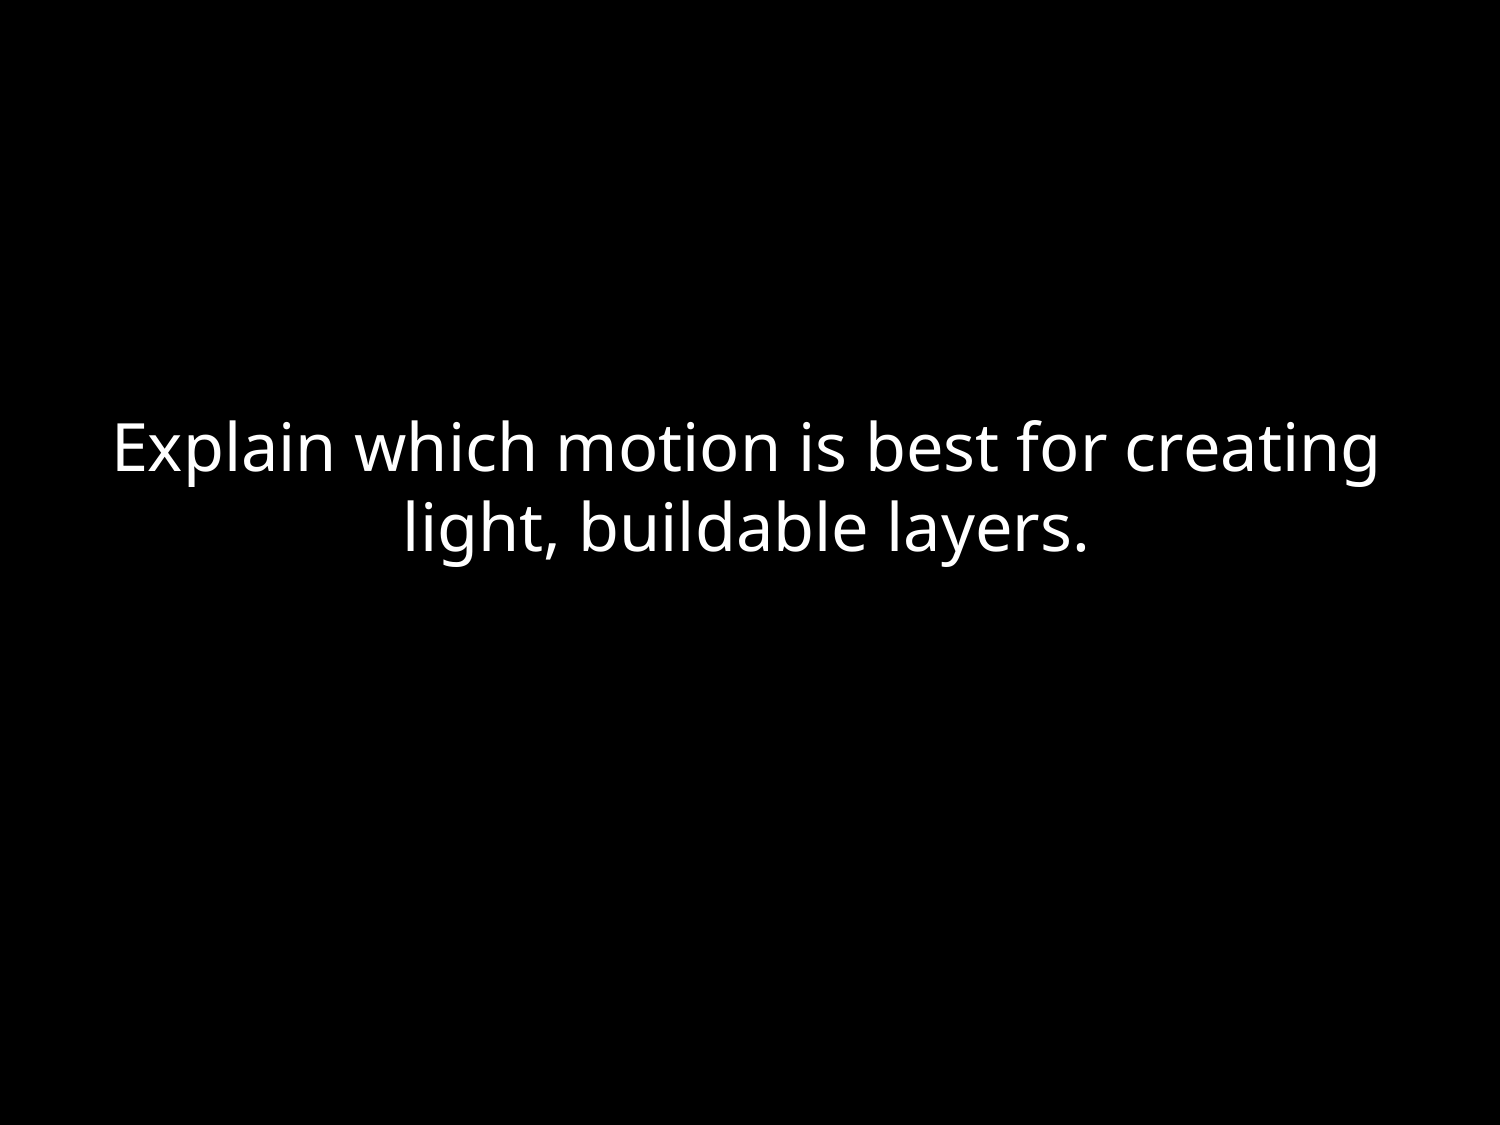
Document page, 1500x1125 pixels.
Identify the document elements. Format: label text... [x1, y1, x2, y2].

subtitle Explain which motion is best for creating light, buildable layers. [60, 396, 1435, 685]
